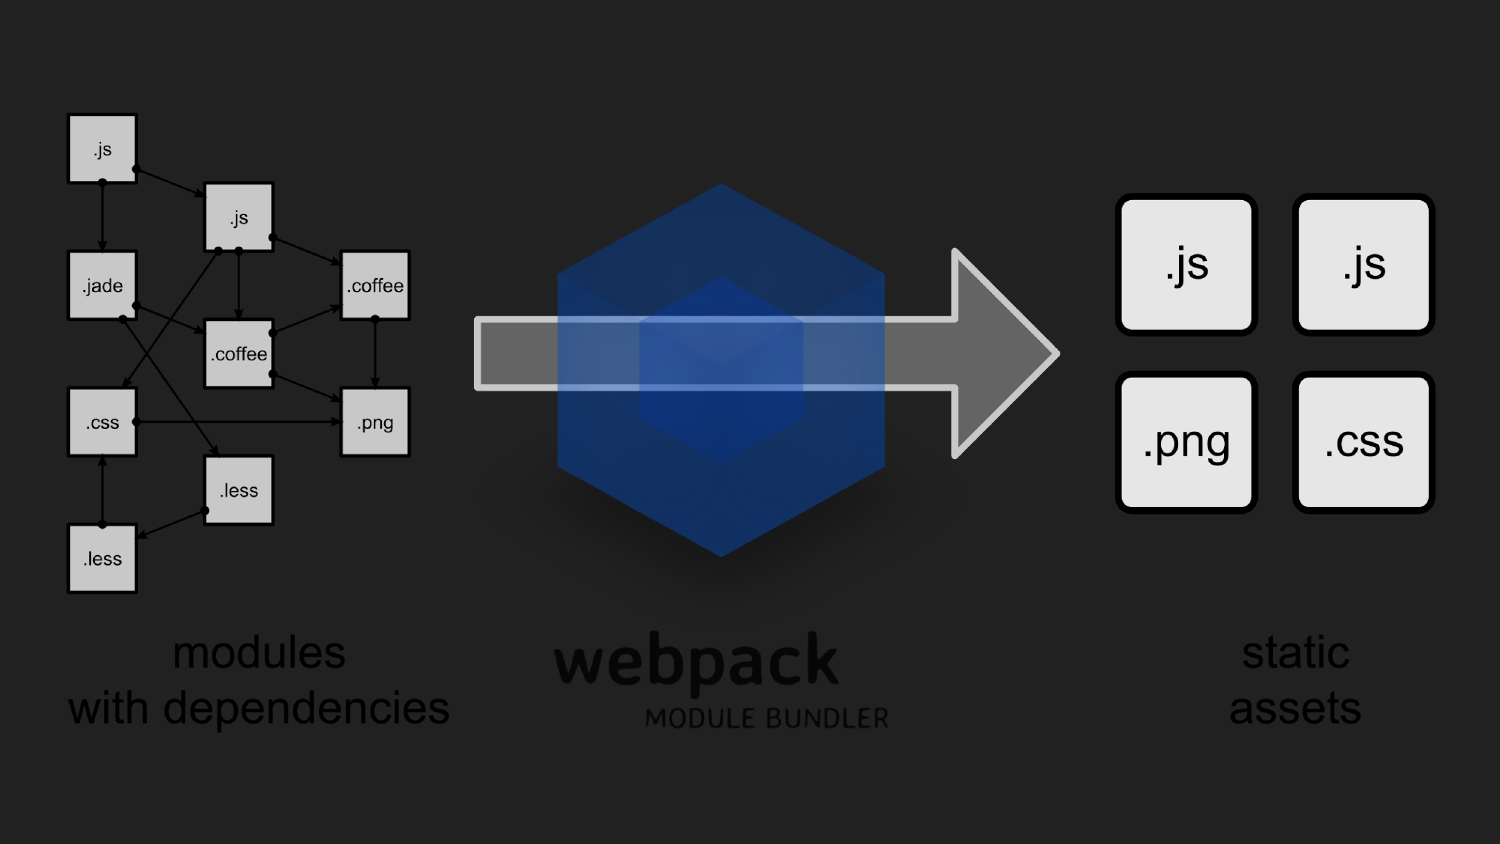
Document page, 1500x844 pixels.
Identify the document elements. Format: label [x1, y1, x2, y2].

picture [0, 46, 1500, 798]
